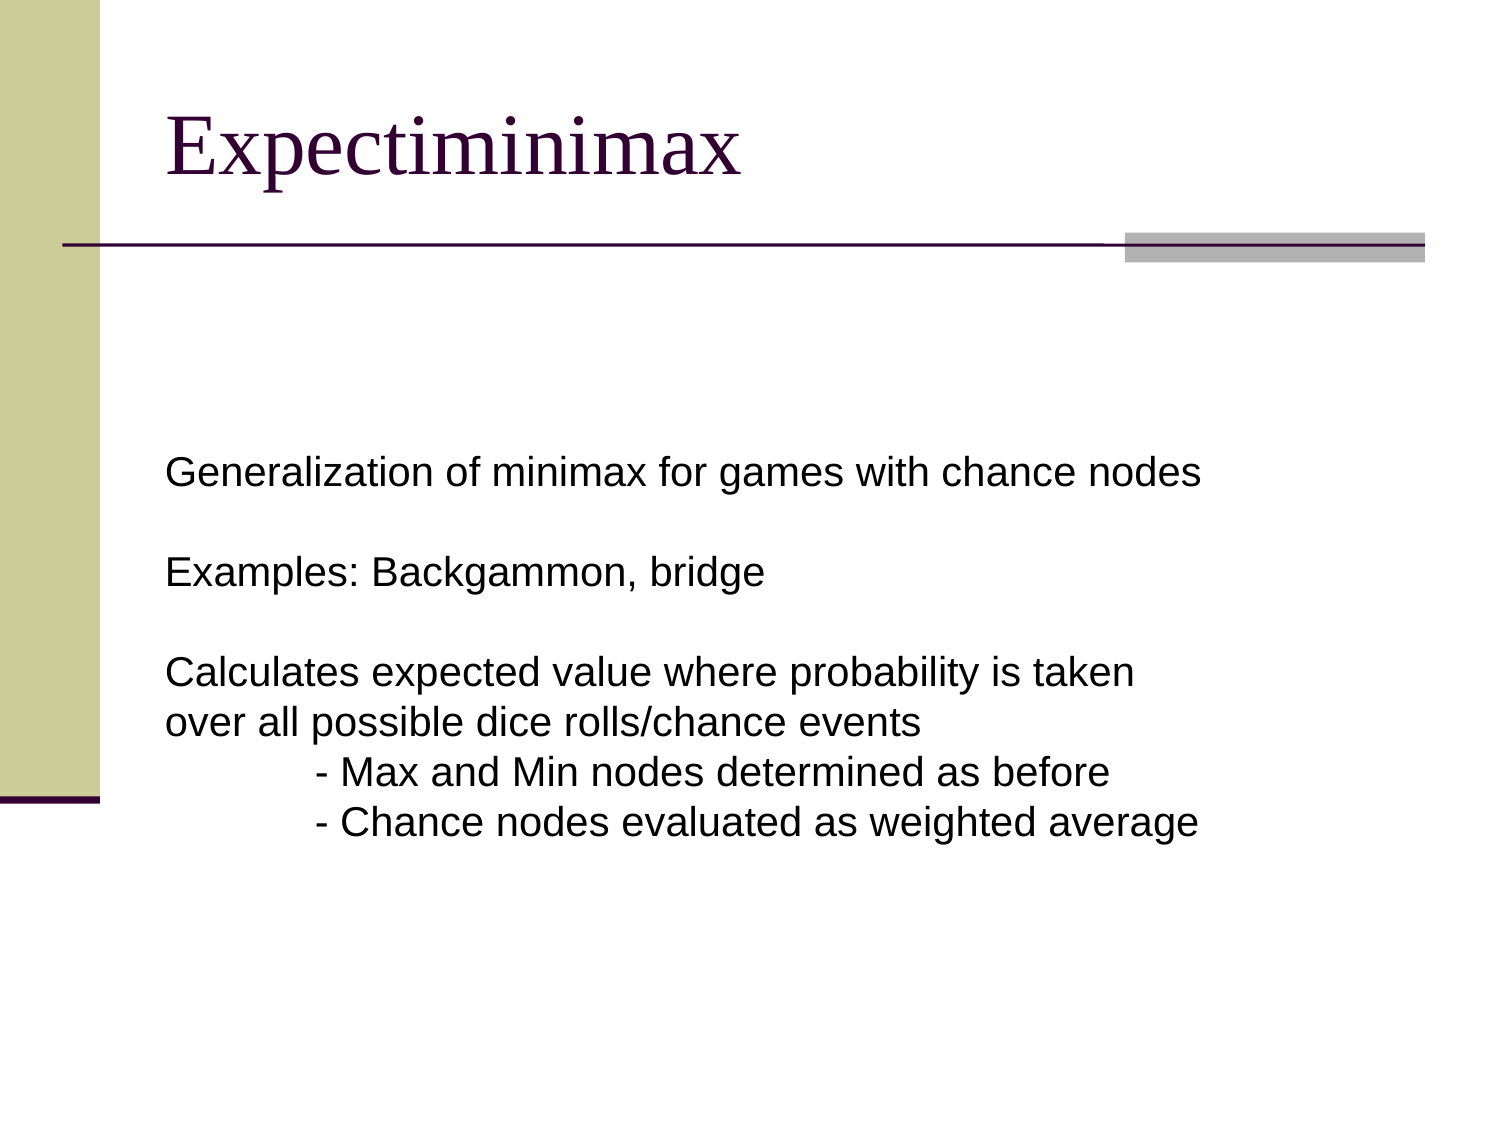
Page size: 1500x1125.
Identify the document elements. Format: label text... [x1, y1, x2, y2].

text_box Generalization of minimax for games with chance nodes Examples: Backgammon, bridge Calculates expected value where probability is taken over all possible dice rolls/chance events - Max and Min nodes determined as before - Chance nodes evaluated as weighted average [150, 437, 1441, 953]
title Expectiminimax [149, 45, 1426, 234]
